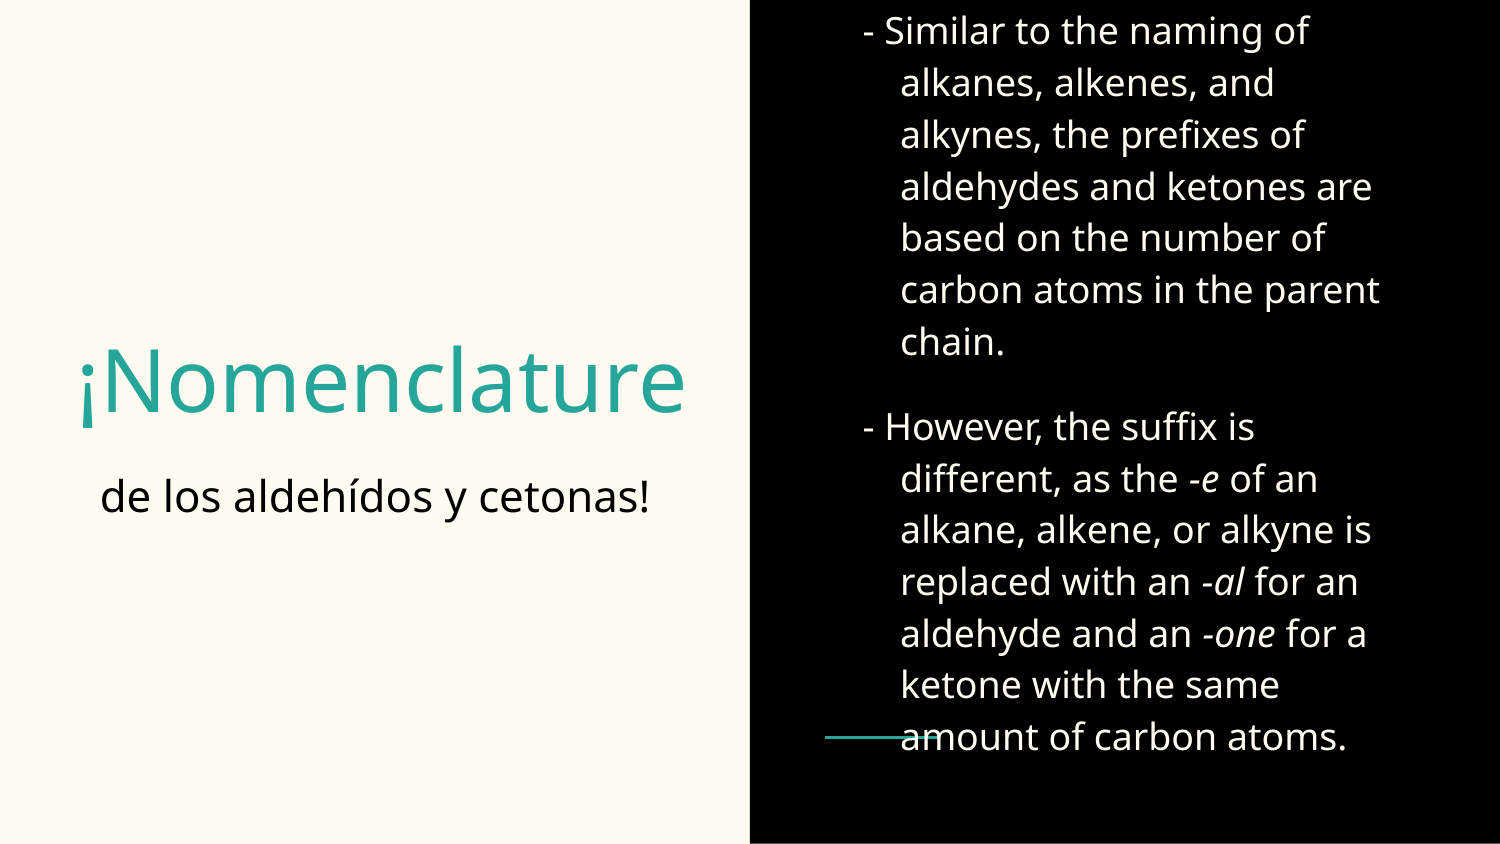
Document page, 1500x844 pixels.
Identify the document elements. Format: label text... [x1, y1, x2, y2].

subtitle de los aldehídos y cetonas! [43, 454, 708, 675]
title ¡Nomenclature [20, 226, 743, 446]
list - Similar to the naming of alkanes, alkenes, and alkynes, the prefixes of aldehydes and ketones are based on the number of carbon atoms in the parent chain. - However, the suffix is different, as the -e of an alkane, alkene, or alkyne is replaced with an -al for an aldehyde and an -one for a ketone with the same amount of carbon atoms. [810, 118, 1440, 725]
